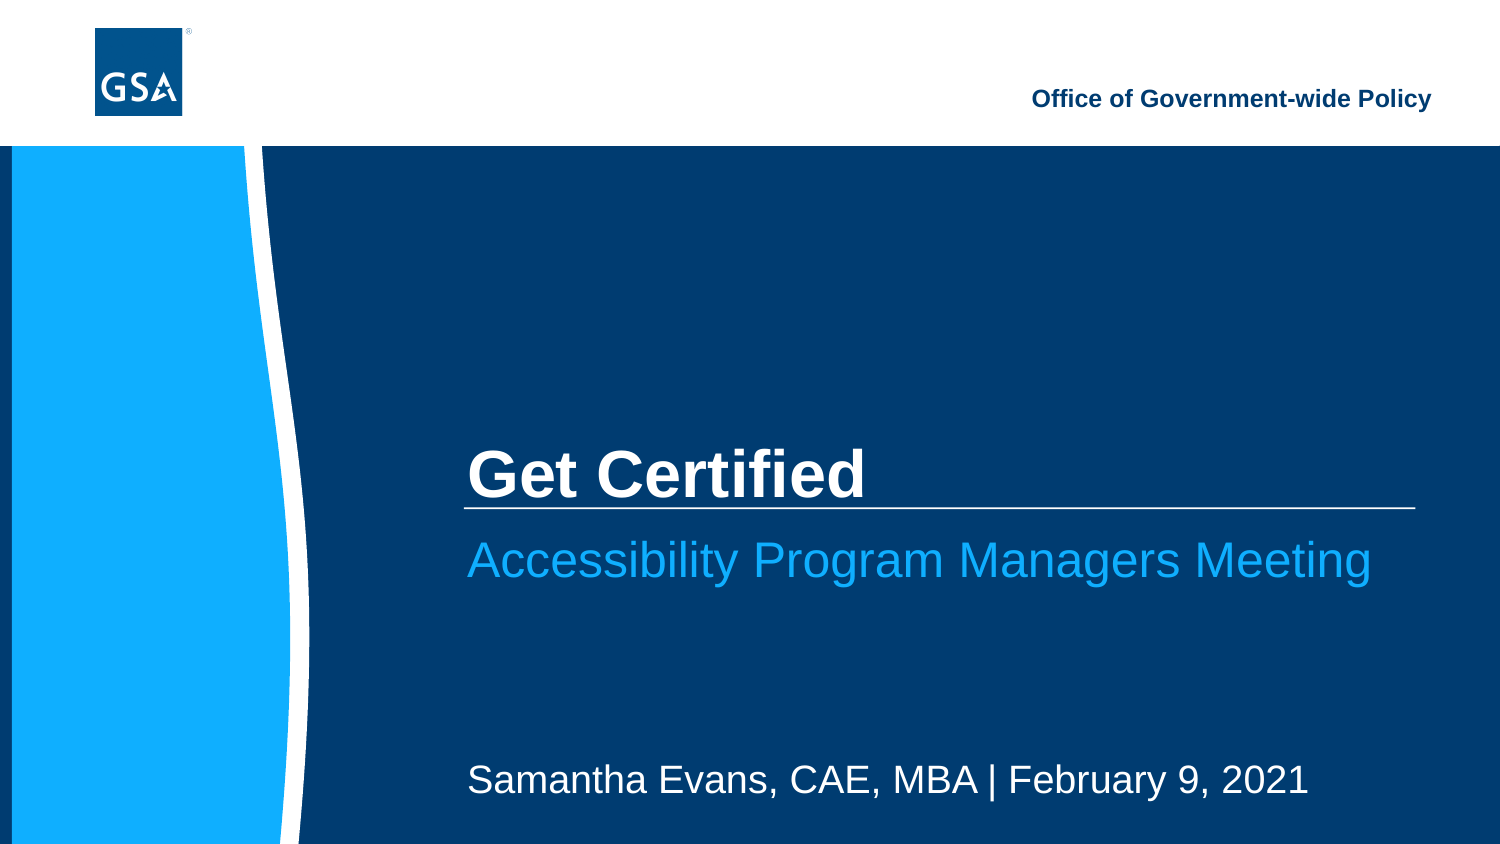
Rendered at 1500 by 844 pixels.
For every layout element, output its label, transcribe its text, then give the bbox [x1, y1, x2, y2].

picture [95, 28, 192, 116]
title Accessibility Program Managers Meeting [452, 510, 1410, 603]
subtitle Samantha Evans, CAE, MBA | February 9, 2021 [452, 743, 1410, 817]
title Get Certified [452, 415, 1410, 510]
